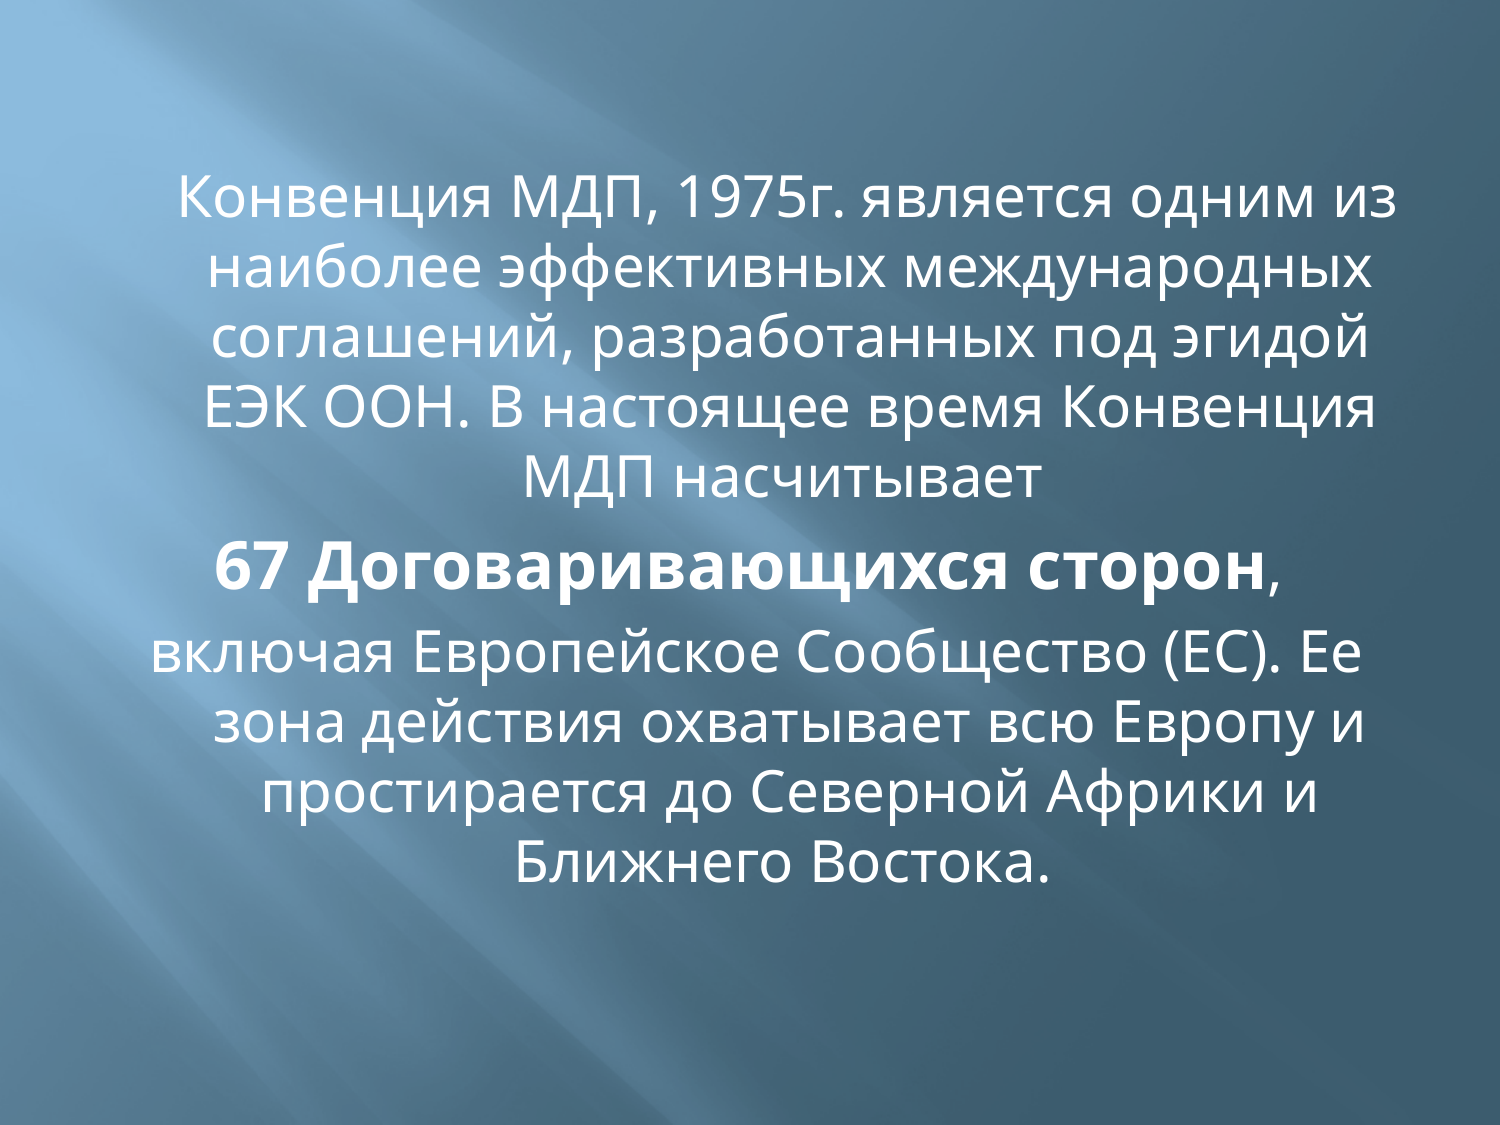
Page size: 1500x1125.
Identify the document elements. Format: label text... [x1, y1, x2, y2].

list Конвенция МДП, 1975г. является одним из наиболее эффективных международных соглашений, разработанных под эгидой ЕЭК ООН. В настоящее время Конвенция МДП насчитывает 67 Договаривающихся сторон, включая Европейское Сообщество (ЕС). Ее зона действия охватывает всю Европу и простирается до Северной Африки и Ближнего Востока. [70, 152, 1421, 950]
